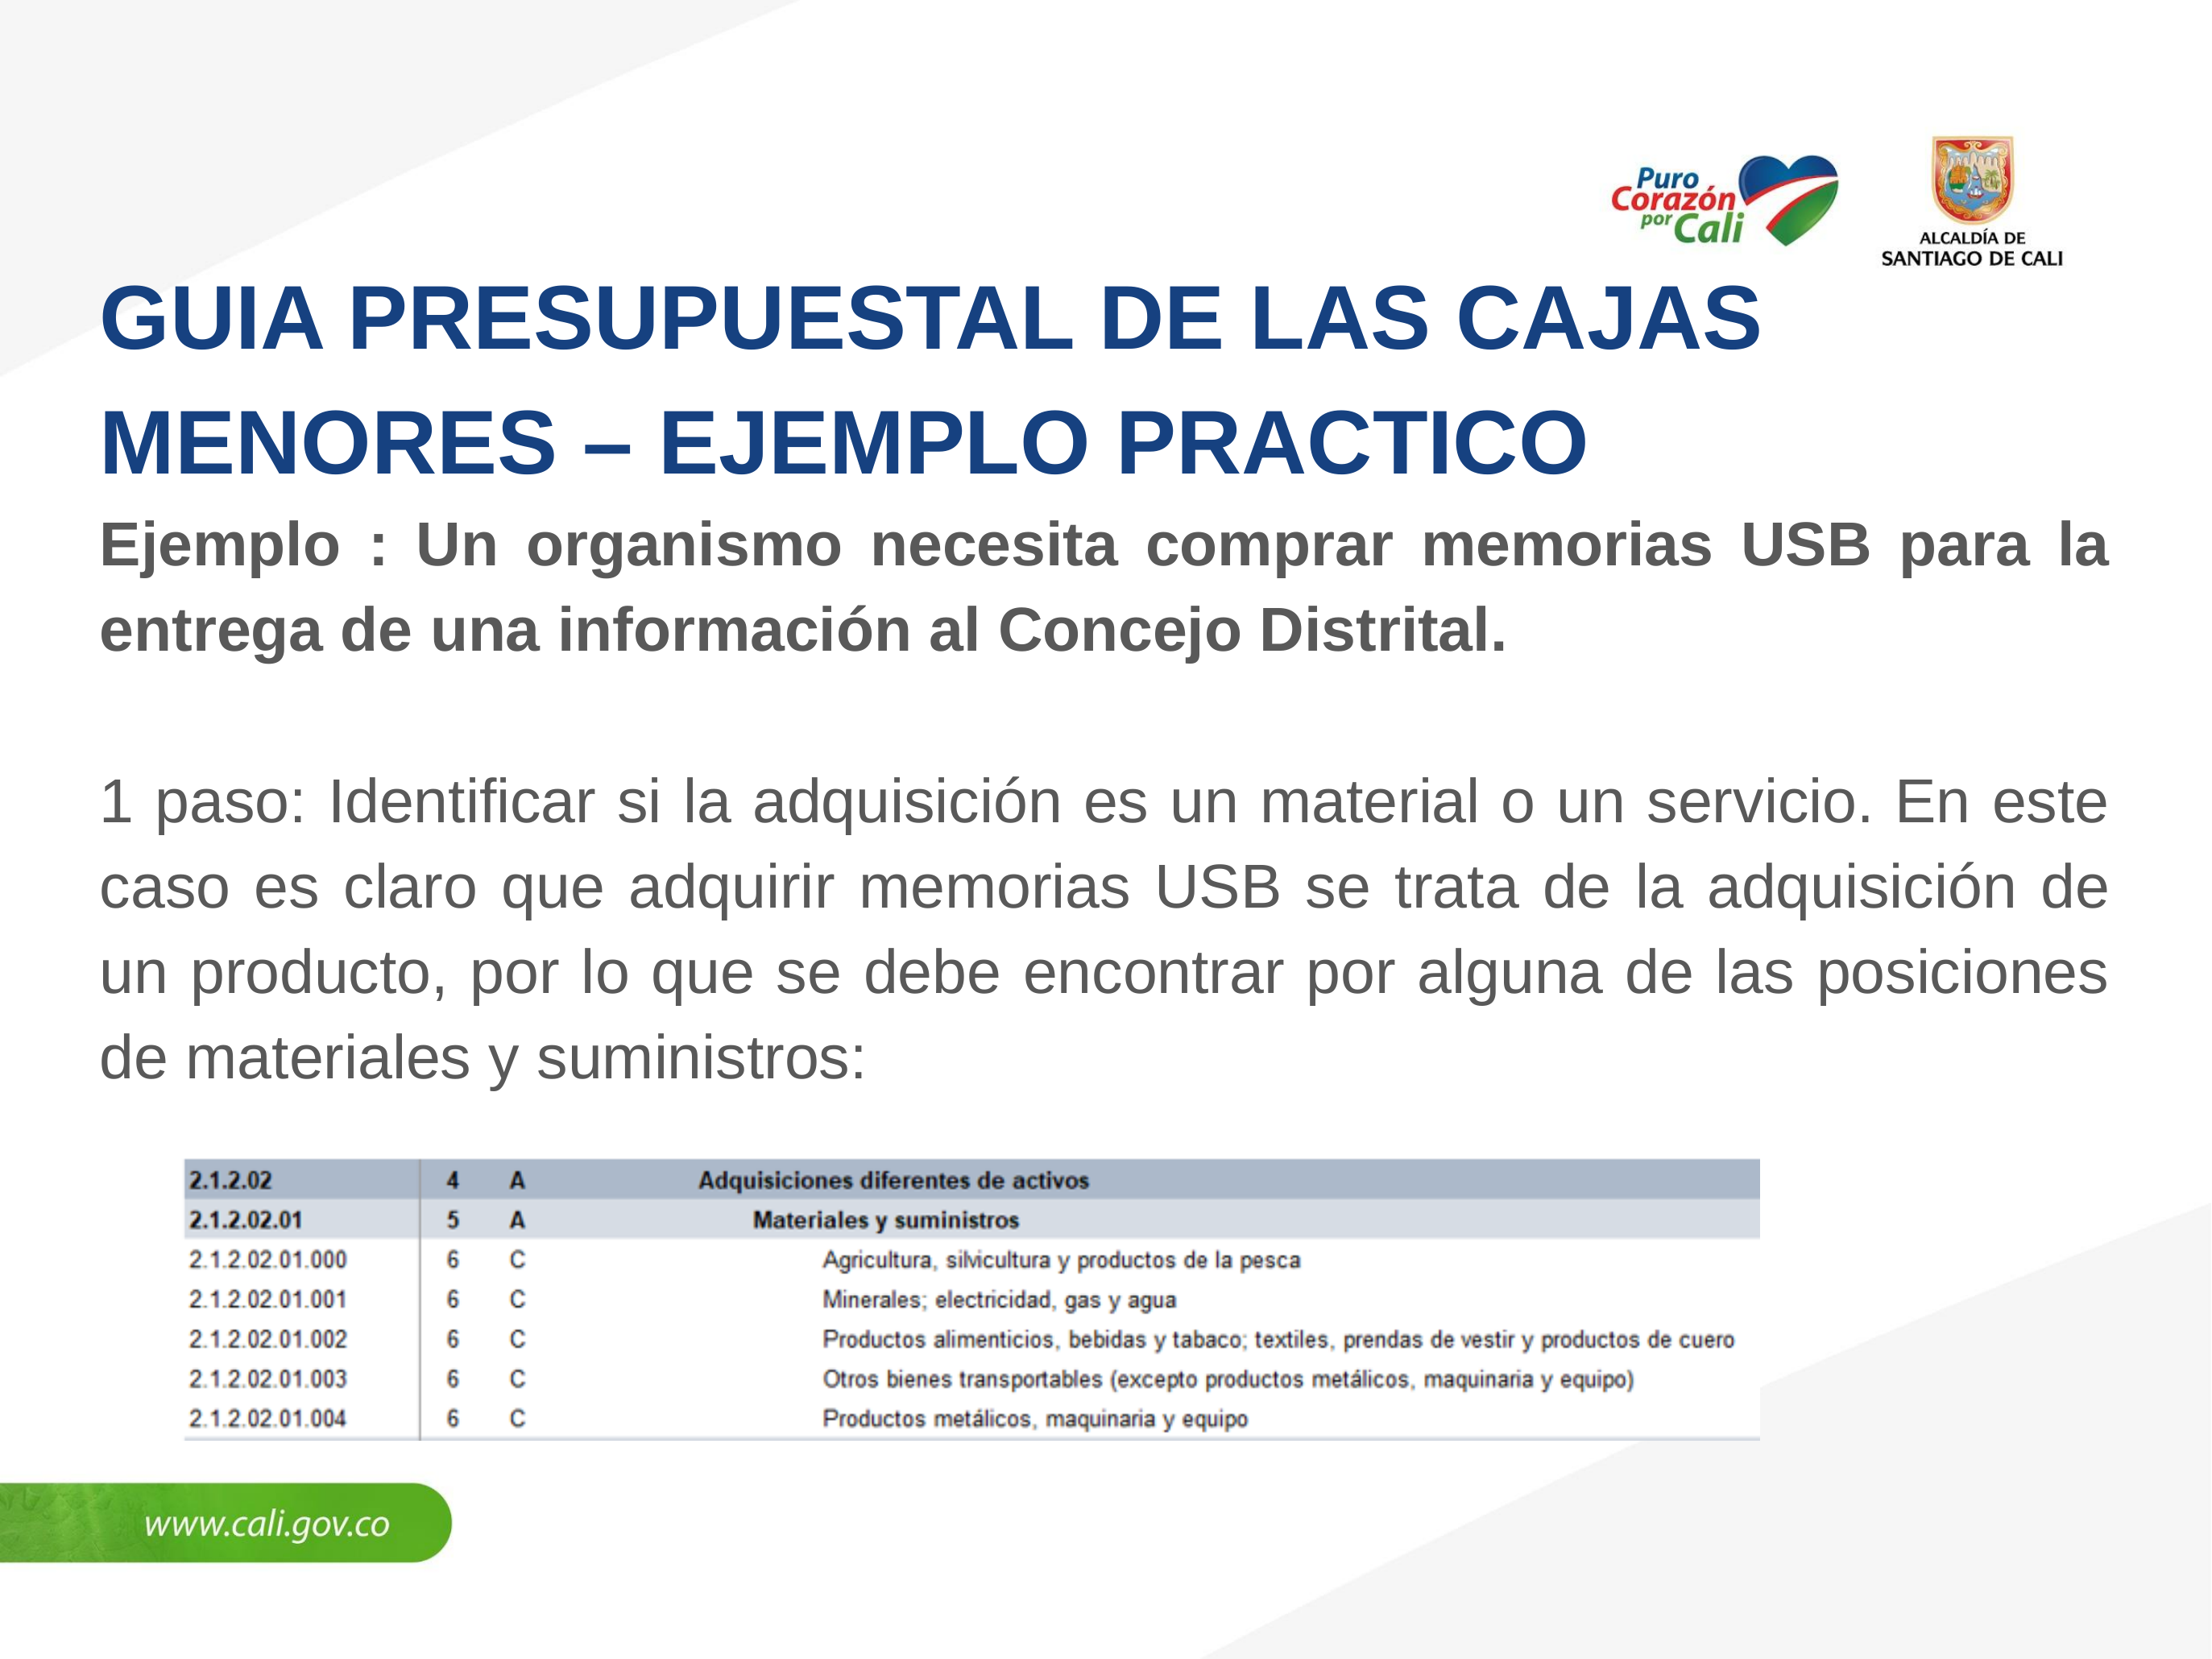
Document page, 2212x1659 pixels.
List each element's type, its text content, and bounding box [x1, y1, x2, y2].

list GUIA PRESUPUESTAL DE LAS CAJAS MENORES – EJEMPLO PRACTICO Ejemplo : Un organismo necesita comprar memorias USB para la entrega de una información al Concejo Distrital. 1 paso: Identificar si la adquisición es un material o un servicio. En este caso es claro que adquirir memorias USB se trata de la adquisición de un producto, por lo que se debe encontrar por alguna de las posiciones de materiales y suministros: [75, 217, 2136, 1504]
picture [0, 0, 2212, 1659]
